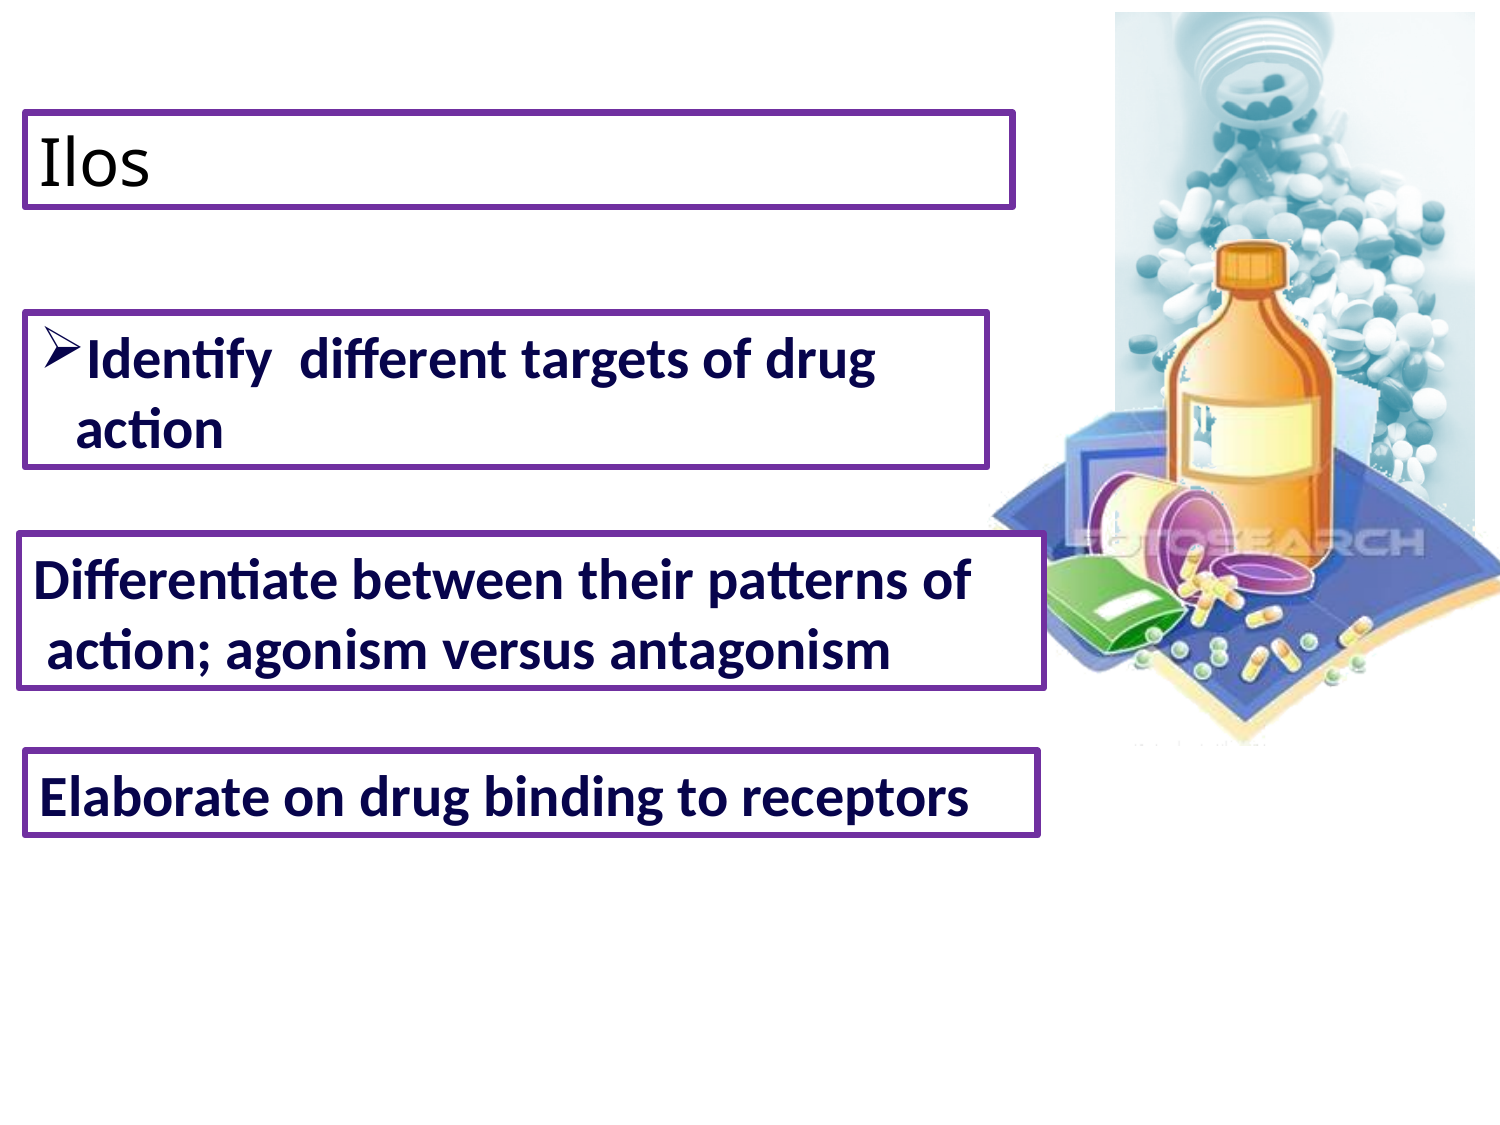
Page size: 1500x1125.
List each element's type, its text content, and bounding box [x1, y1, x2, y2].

text_box Differentiate between their patterns of action; agonism versus antagonism [18, 533, 982, 689]
text_box Elaborate on drug binding to receptors [24, 750, 1038, 836]
text_box Identify different targets of drug action [24, 312, 982, 468]
text_box Ilos [24, 112, 1013, 208]
picture [987, 12, 1500, 746]
